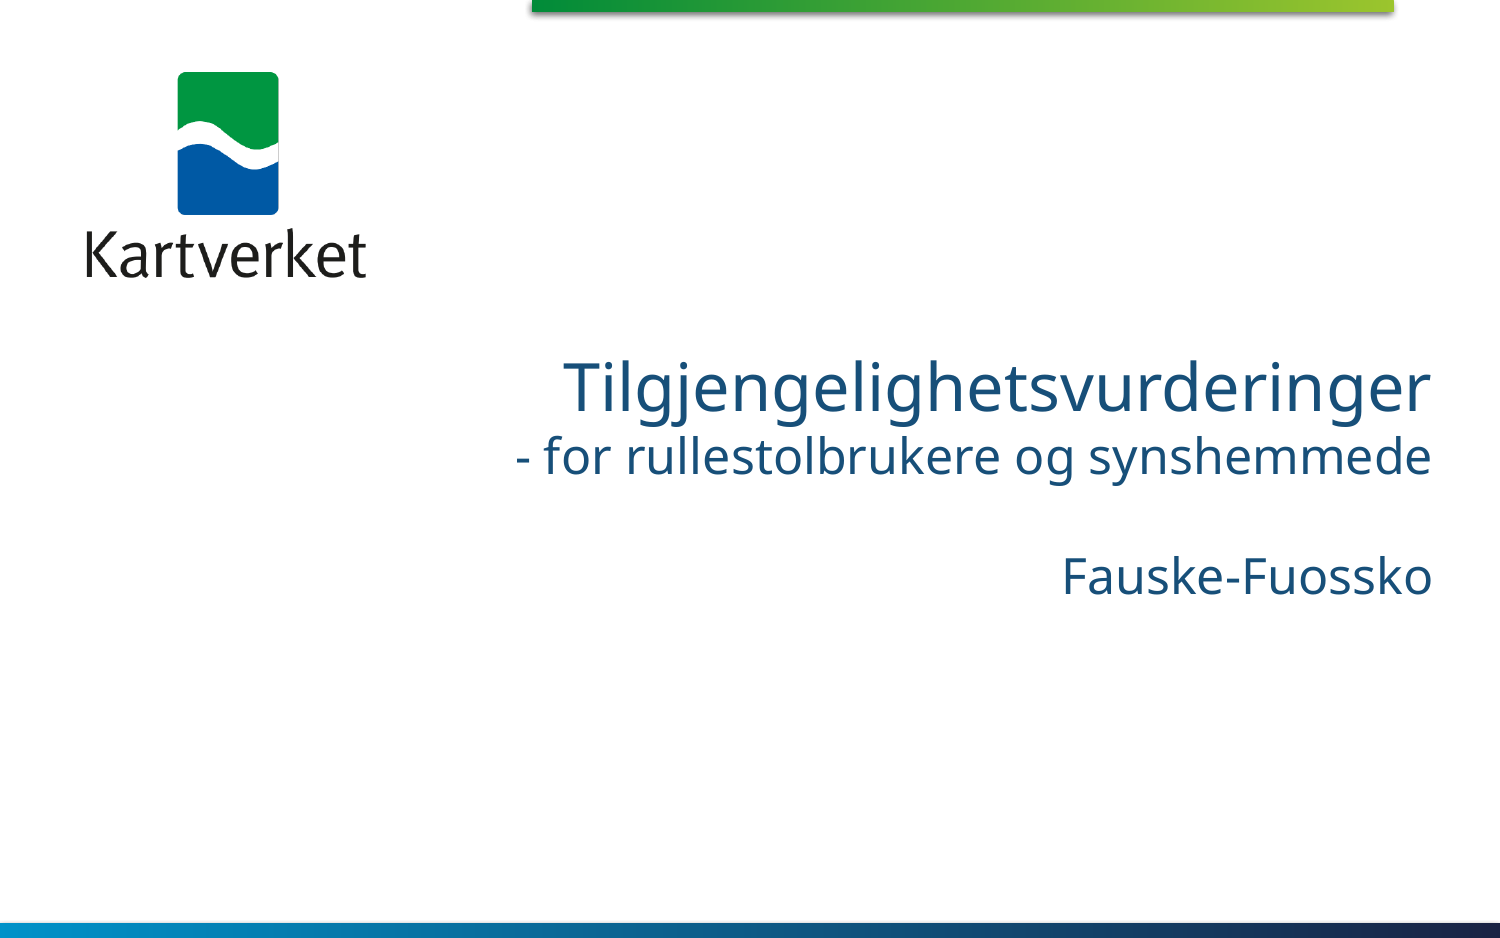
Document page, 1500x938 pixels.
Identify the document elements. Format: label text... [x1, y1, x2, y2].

text_box Tilgjengelighetsvurderinger - for rullestolbrukere og synshemmede Fauske-Fuossko [66, 337, 1449, 613]
